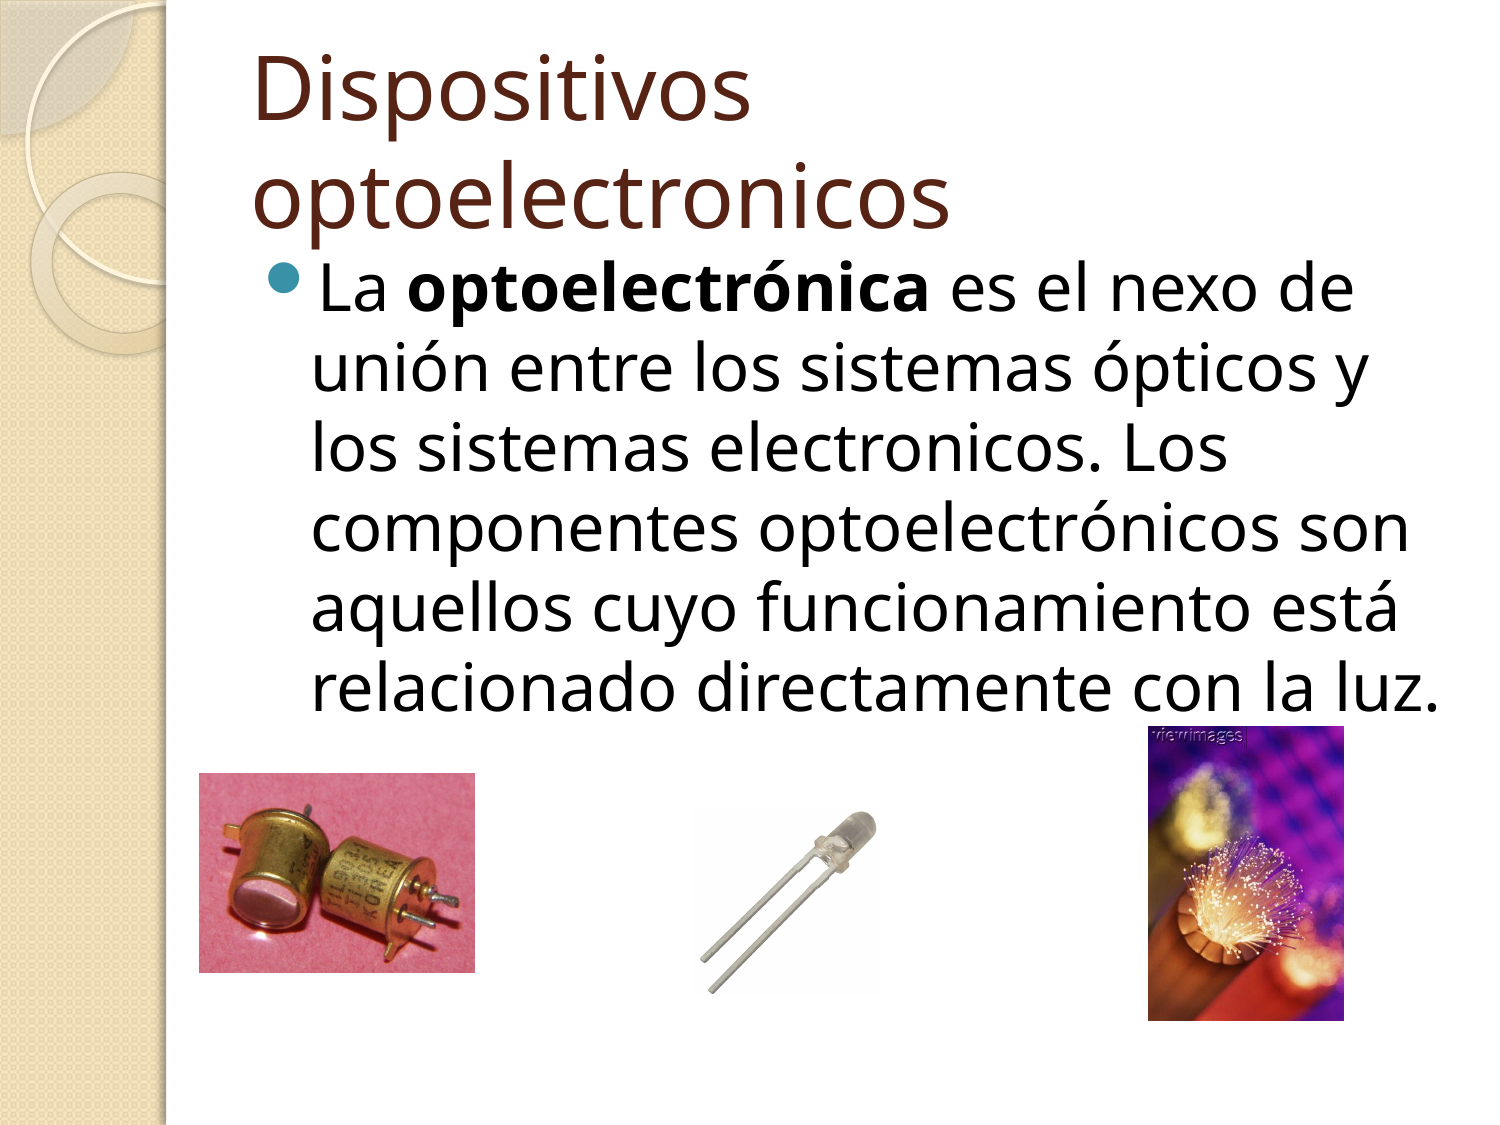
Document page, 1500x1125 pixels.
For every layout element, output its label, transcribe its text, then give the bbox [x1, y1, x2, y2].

picture [198, 773, 476, 973]
title Dispositivos optoelectronicos [235, 45, 1466, 233]
picture [1148, 726, 1345, 1022]
picture [691, 808, 880, 997]
list La optoelectrónica es el nexo de unión entre los sistemas ópticos y los sistemas electronicos. Los componentes optoelectrónicos son aquellos cuyo funcionamiento está relacionado directamente con la luz. [235, 237, 1466, 1026]
